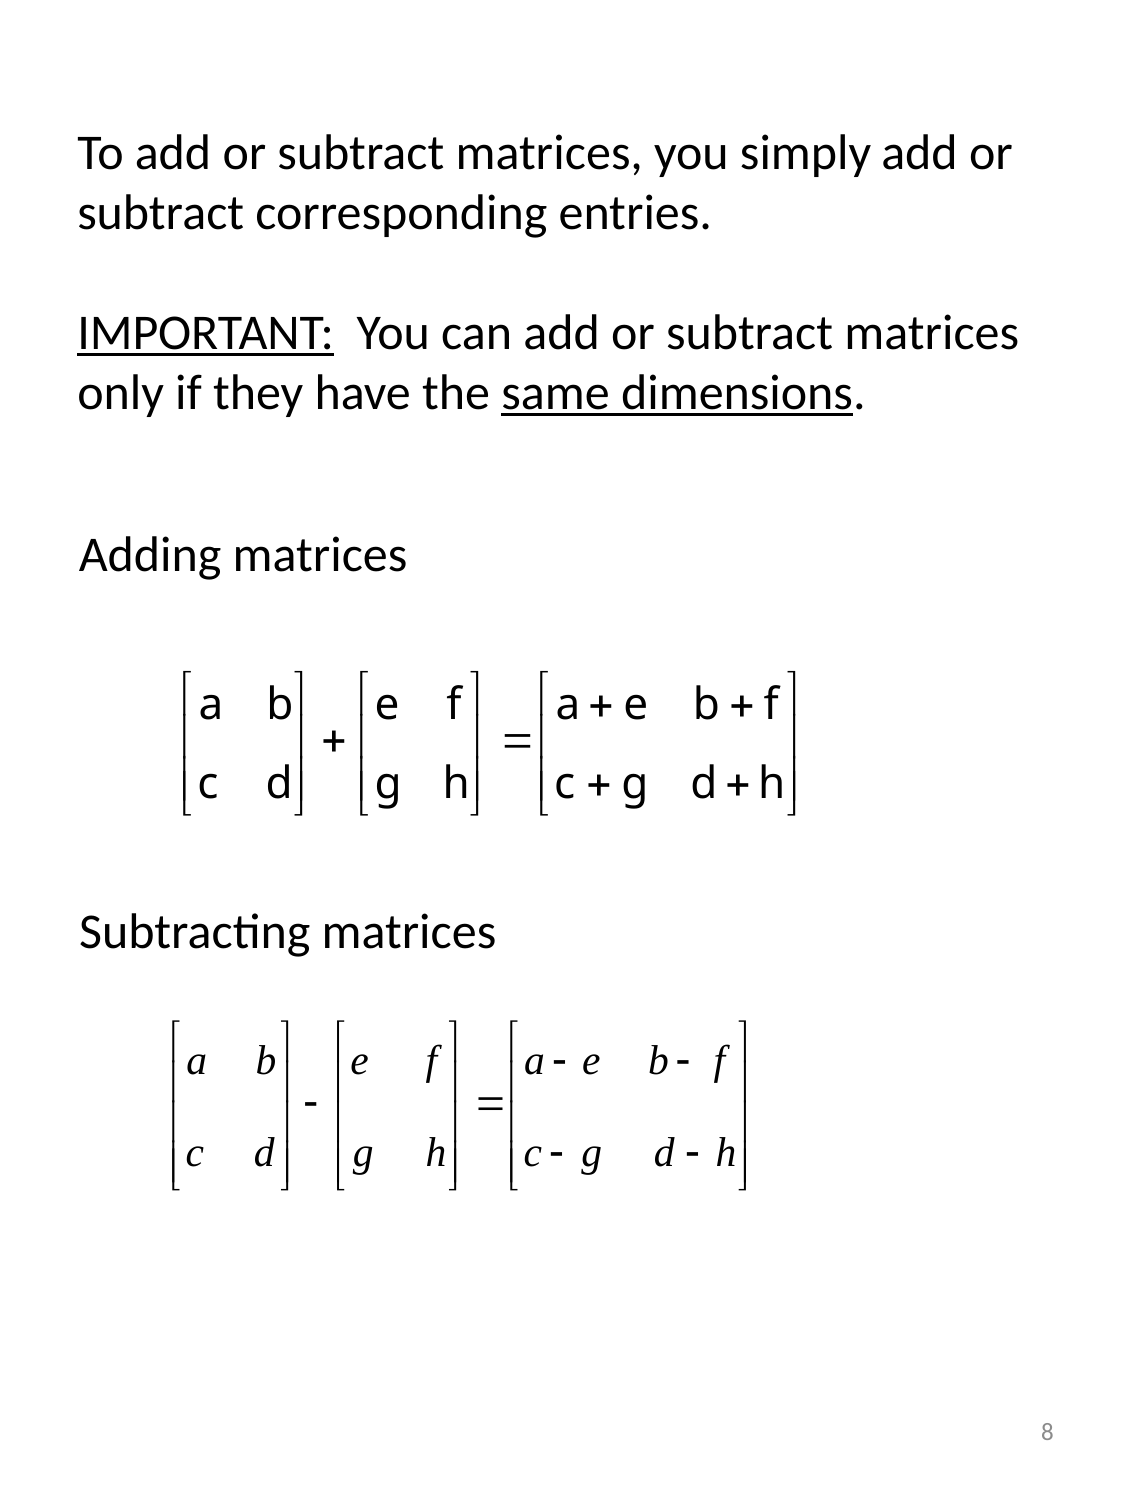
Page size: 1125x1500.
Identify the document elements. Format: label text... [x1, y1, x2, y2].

slide_number 8 [806, 1390, 1069, 1471]
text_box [162, 1012, 762, 1201]
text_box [173, 662, 813, 826]
text_box Subtracting matrices [64, 891, 512, 967]
text_box Adding matrices [64, 513, 423, 589]
text_box To add or subtract matrices, you simply add or subtract corresponding entries. IMPORTANT: You can add or subtract matrices only if they have the same dimensions. [24, 112, 1038, 428]
